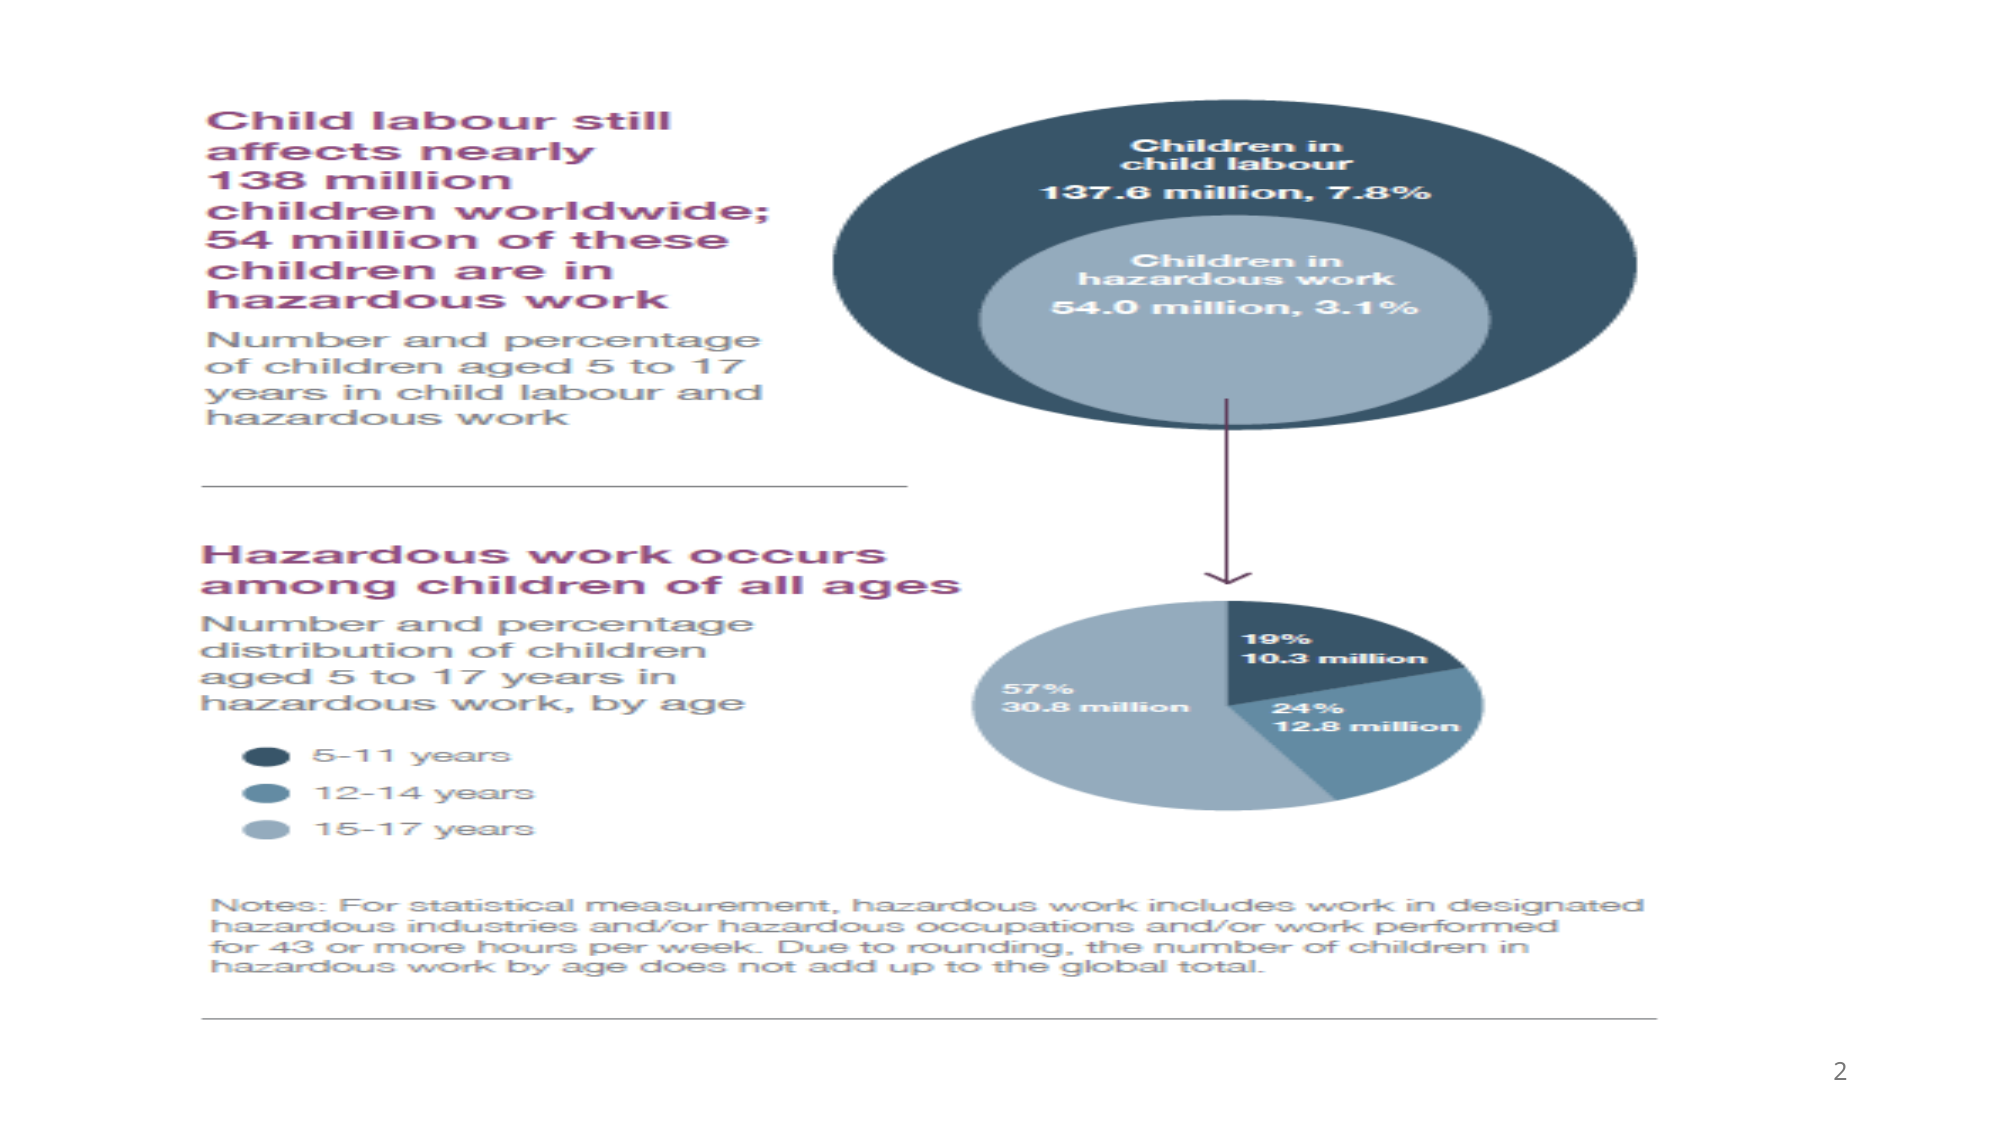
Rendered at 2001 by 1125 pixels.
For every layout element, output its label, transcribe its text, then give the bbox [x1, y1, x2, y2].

picture [104, 91, 1895, 1034]
slide_number 2 [1412, 1042, 1863, 1103]
